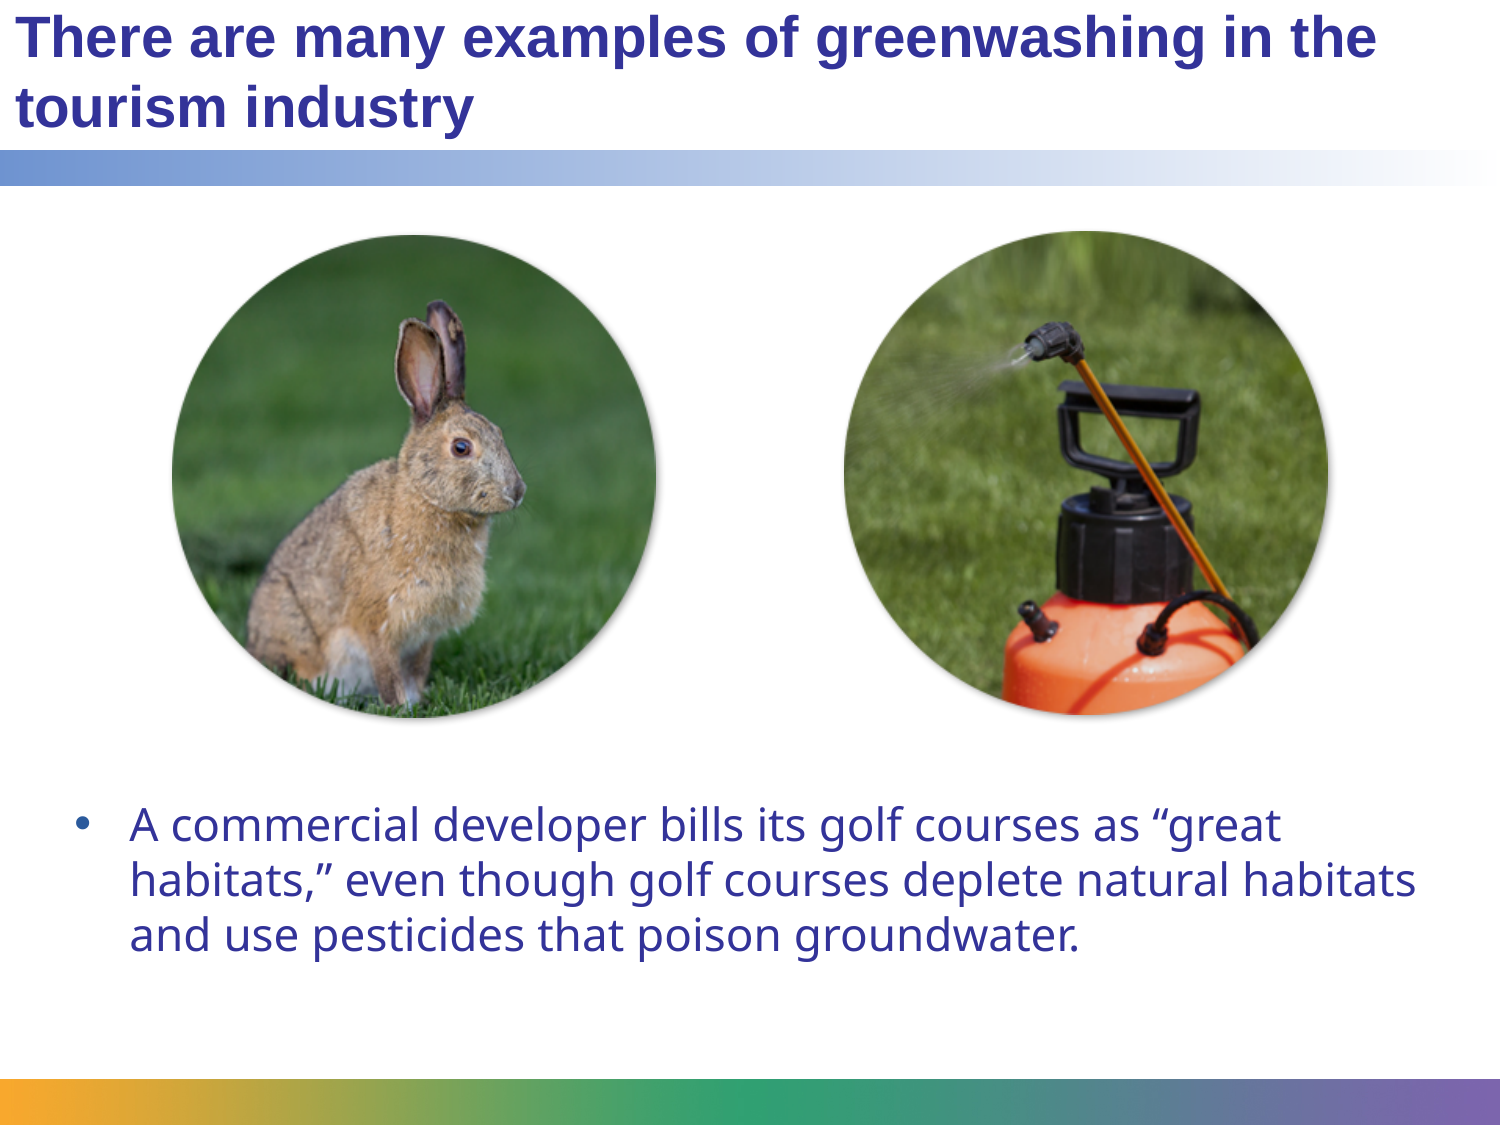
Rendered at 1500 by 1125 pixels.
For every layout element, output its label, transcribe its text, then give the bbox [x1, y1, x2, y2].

picture [844, 231, 1328, 716]
picture [172, 234, 656, 719]
title There are many examples of greenwashing in the tourism industry [0, 0, 1500, 138]
text_box A commercial developer bills its golf courses as “great habitats,” even though golf courses deplete natural habitats and use pesticides that poison groundwater. [58, 788, 1452, 1042]
picture [0, 1079, 1500, 1125]
